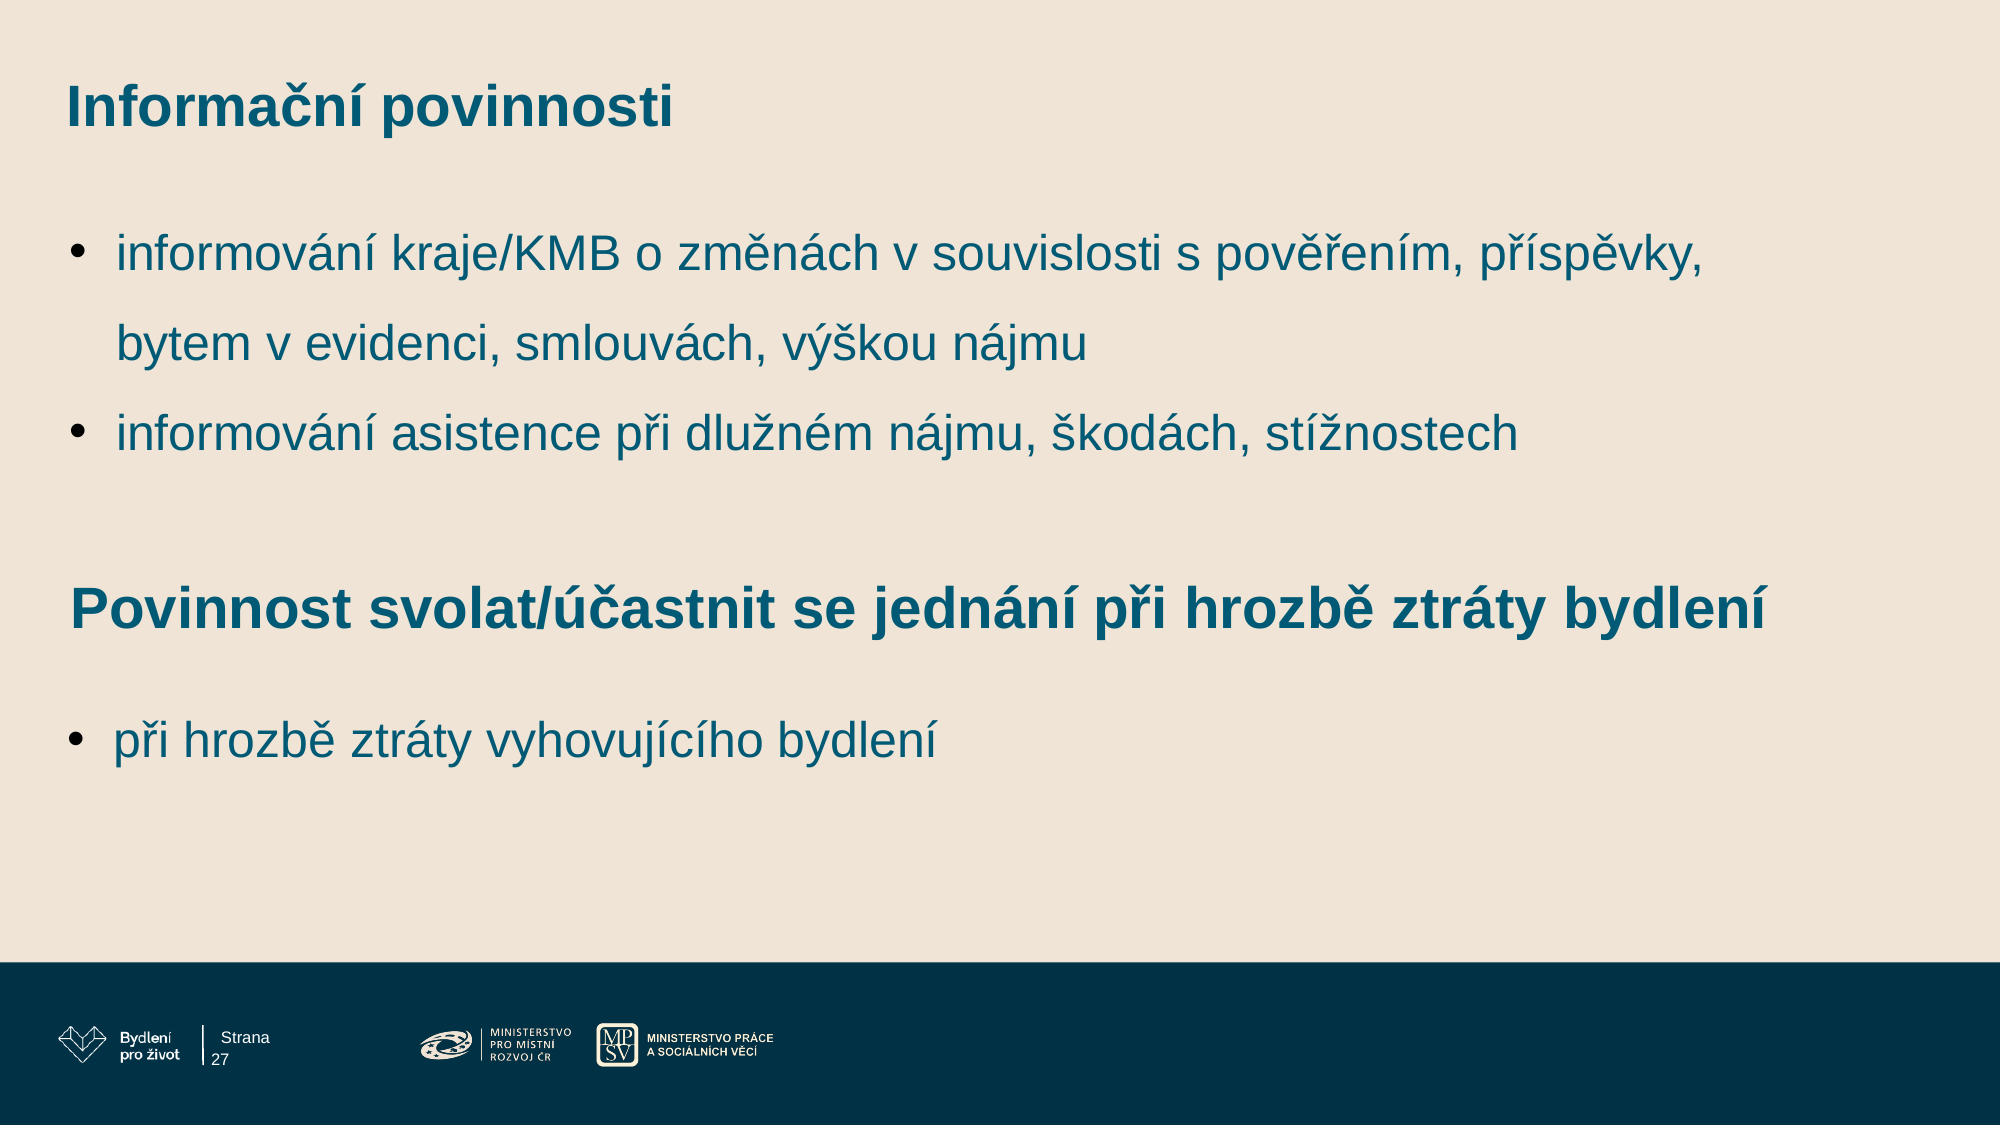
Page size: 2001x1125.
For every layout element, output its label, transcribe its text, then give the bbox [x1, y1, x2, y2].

picture [425, 1032, 472, 1055]
text_box informování kraje/KMB o změnách v souvislosti s pověřením, příspěvky, bytem v evidenci, smlouvách, výškou nájmu informování asistence při dlužném nájmu, škodách, stížnostech [54, 183, 1821, 468]
picture [121, 1032, 131, 1042]
picture [648, 1035, 658, 1041]
text_box [0, 962, 2000, 1125]
text_box Povinnost svolat/účastnit se jednání při hrozbě ztráty bydlení [55, 562, 1881, 648]
picture [422, 1042, 458, 1059]
picture [121, 1052, 126, 1062]
text_box Strana [206, 1019, 340, 1054]
text_box 27 [195, 1040, 245, 1076]
picture [597, 1024, 638, 1066]
text_box Informační povinnosti [51, 60, 1539, 146]
picture [148, 1049, 157, 1059]
text_box při hrozbě ztráty vyhovujícího bydlení [52, 670, 1819, 776]
